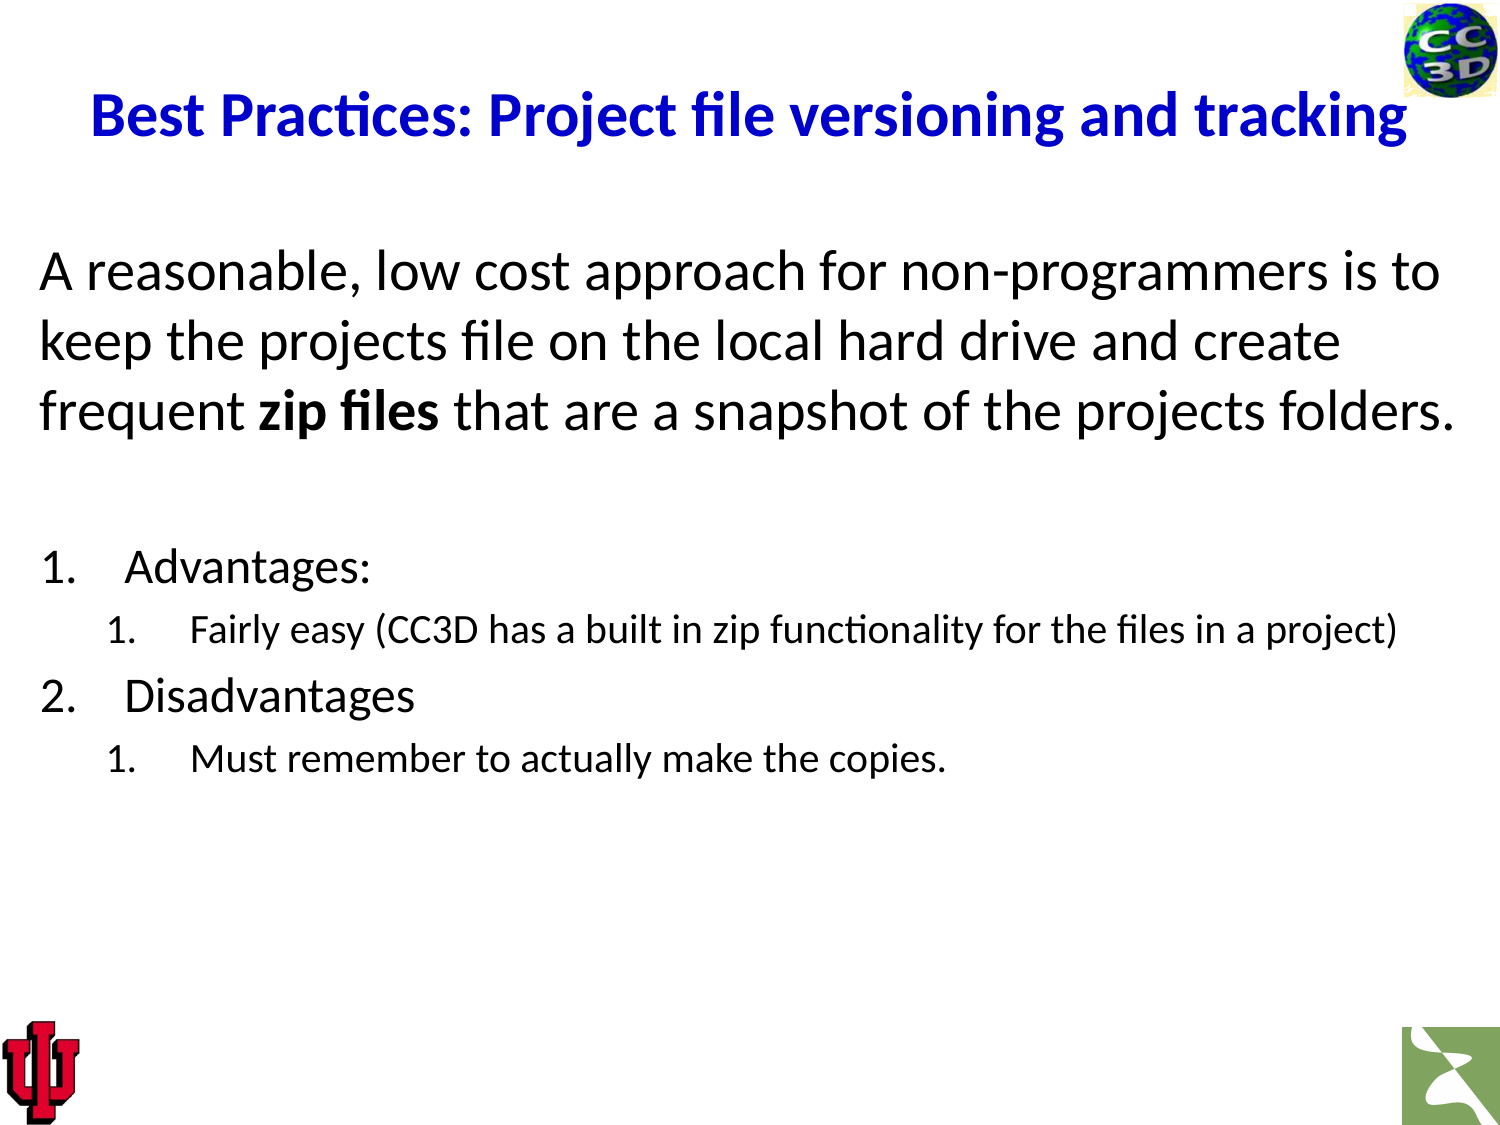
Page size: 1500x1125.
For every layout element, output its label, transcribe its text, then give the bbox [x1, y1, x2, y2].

picture [1402, 1027, 1500, 1125]
list A reasonable, low cost approach for non-programmers is to keep the projects file on the local hard drive and create frequent zip files that are a snapshot of the projects folders. Advantages: Fairly easy (CC3D has a built in zip functionality for the files in a project) Disadvantages Must remember to actually make the copies. [24, 224, 1475, 1043]
picture [0, 1020, 80, 1125]
title Best Practices: Project file versioning and tracking [75, 39, 1425, 183]
picture [1402, 0, 1500, 102]
